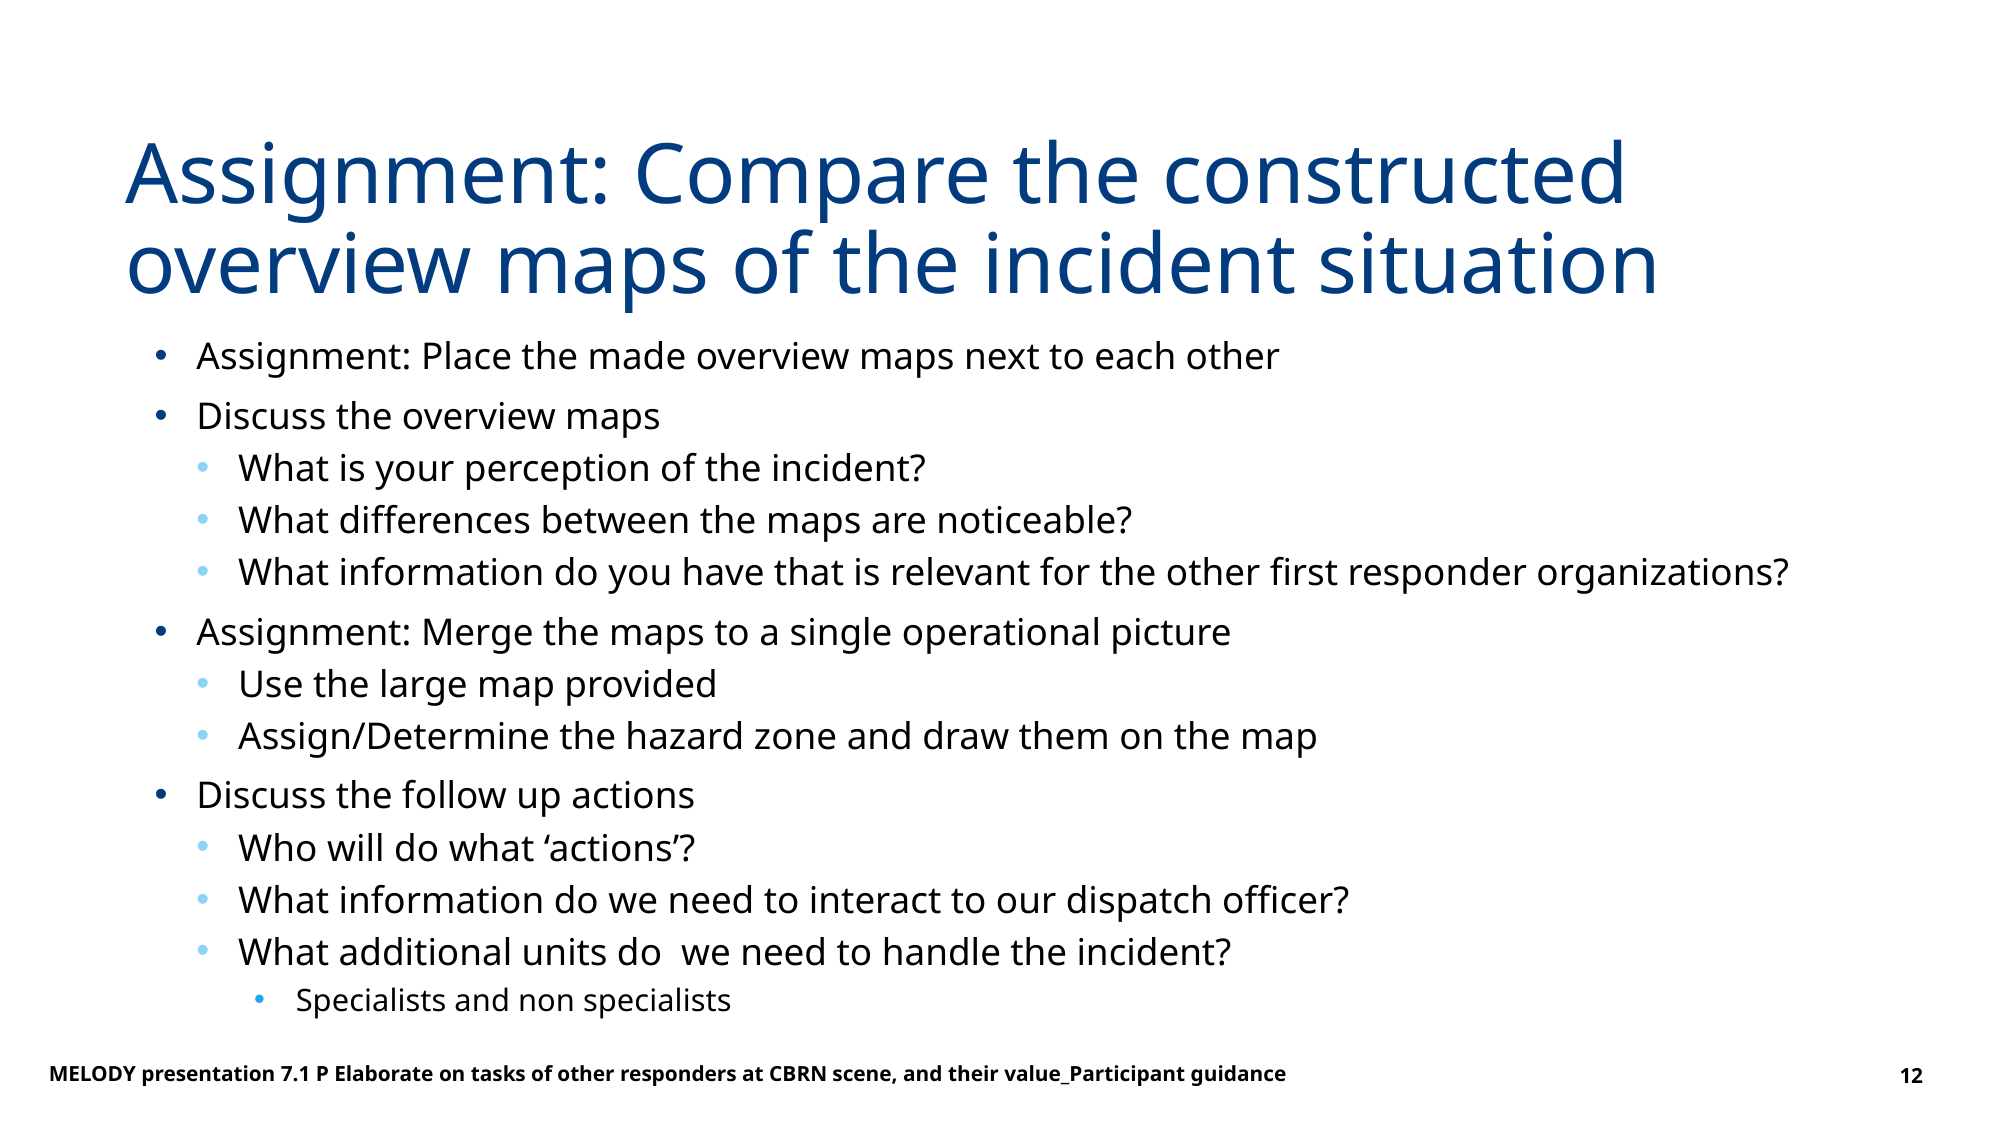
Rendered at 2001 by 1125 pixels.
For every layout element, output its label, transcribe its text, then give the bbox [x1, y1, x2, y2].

footer MELODY presentation 7.1 P Elaborate on tasks of other responders at CBRN scene, and their value_Participant guidance [49, 1062, 1817, 1088]
list Assignment: Place the made overview maps next to each other Discuss the overview maps What is your perception of the incident? What differences between the maps are noticeable? What information do you have that is relevant for the other first responder organizations? Assignment: Merge the maps to a single operational picture Use the large map provided Assign/Determine the hazard zone and draw them on the map Discuss the follow up actions Who will do what ‘actions’? What information do we need to interact to our dispatch officer? What additional units do we need to handle the incident? Specialists and non specialists [125, 325, 1875, 1031]
title Assignment: Compare the constructed overview maps of the incident situation [125, 131, 1875, 293]
slide_number 12 [1473, 1062, 1924, 1101]
